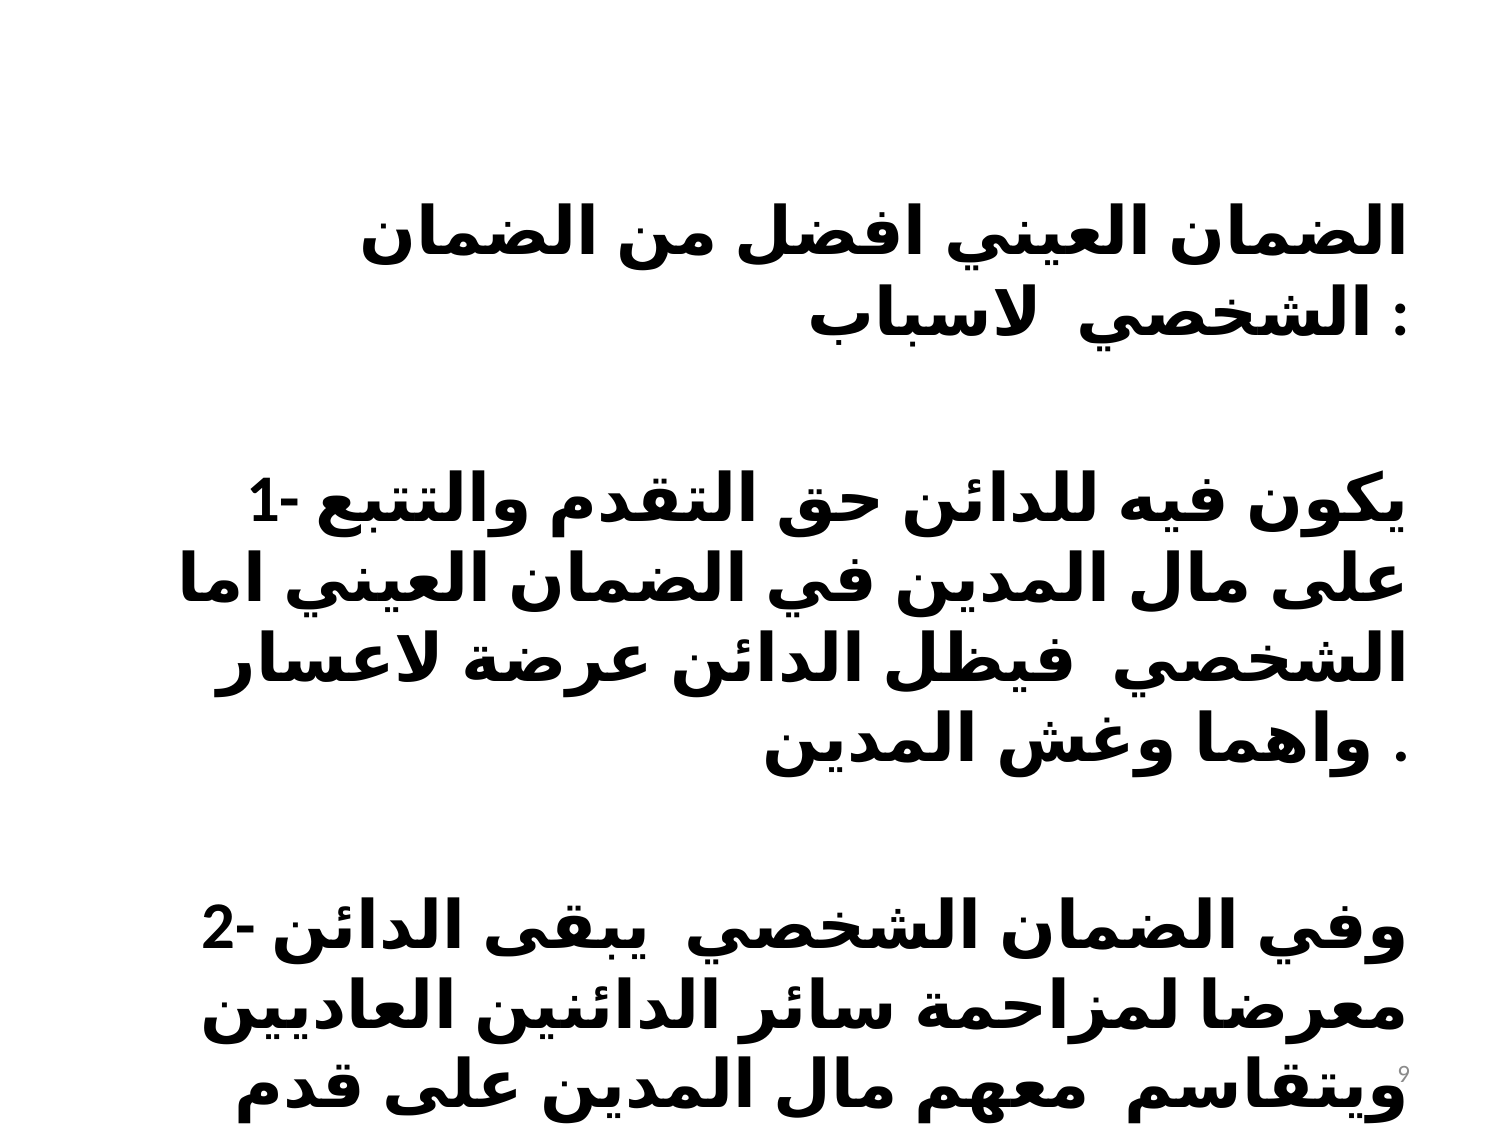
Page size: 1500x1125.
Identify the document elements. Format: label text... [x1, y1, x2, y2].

slide_number 9 [1074, 1042, 1425, 1103]
list الضمان العيني افضل من الضمان الشخصي لاسباب : 1- يكون فيه للدائن حق التقدم والتتبع على مال المدين في الضمان العيني اما الشخصي فيظل الدائن عرضة لاعسار واهما وغش المدين . 2- وفي الضمان الشخصي يبقى الدائن معرضا لمزاحمة سائر الدائنين العاديين ويتقاسم معهم مال المدين على قدم المساواة . [75, 87, 1425, 1005]
